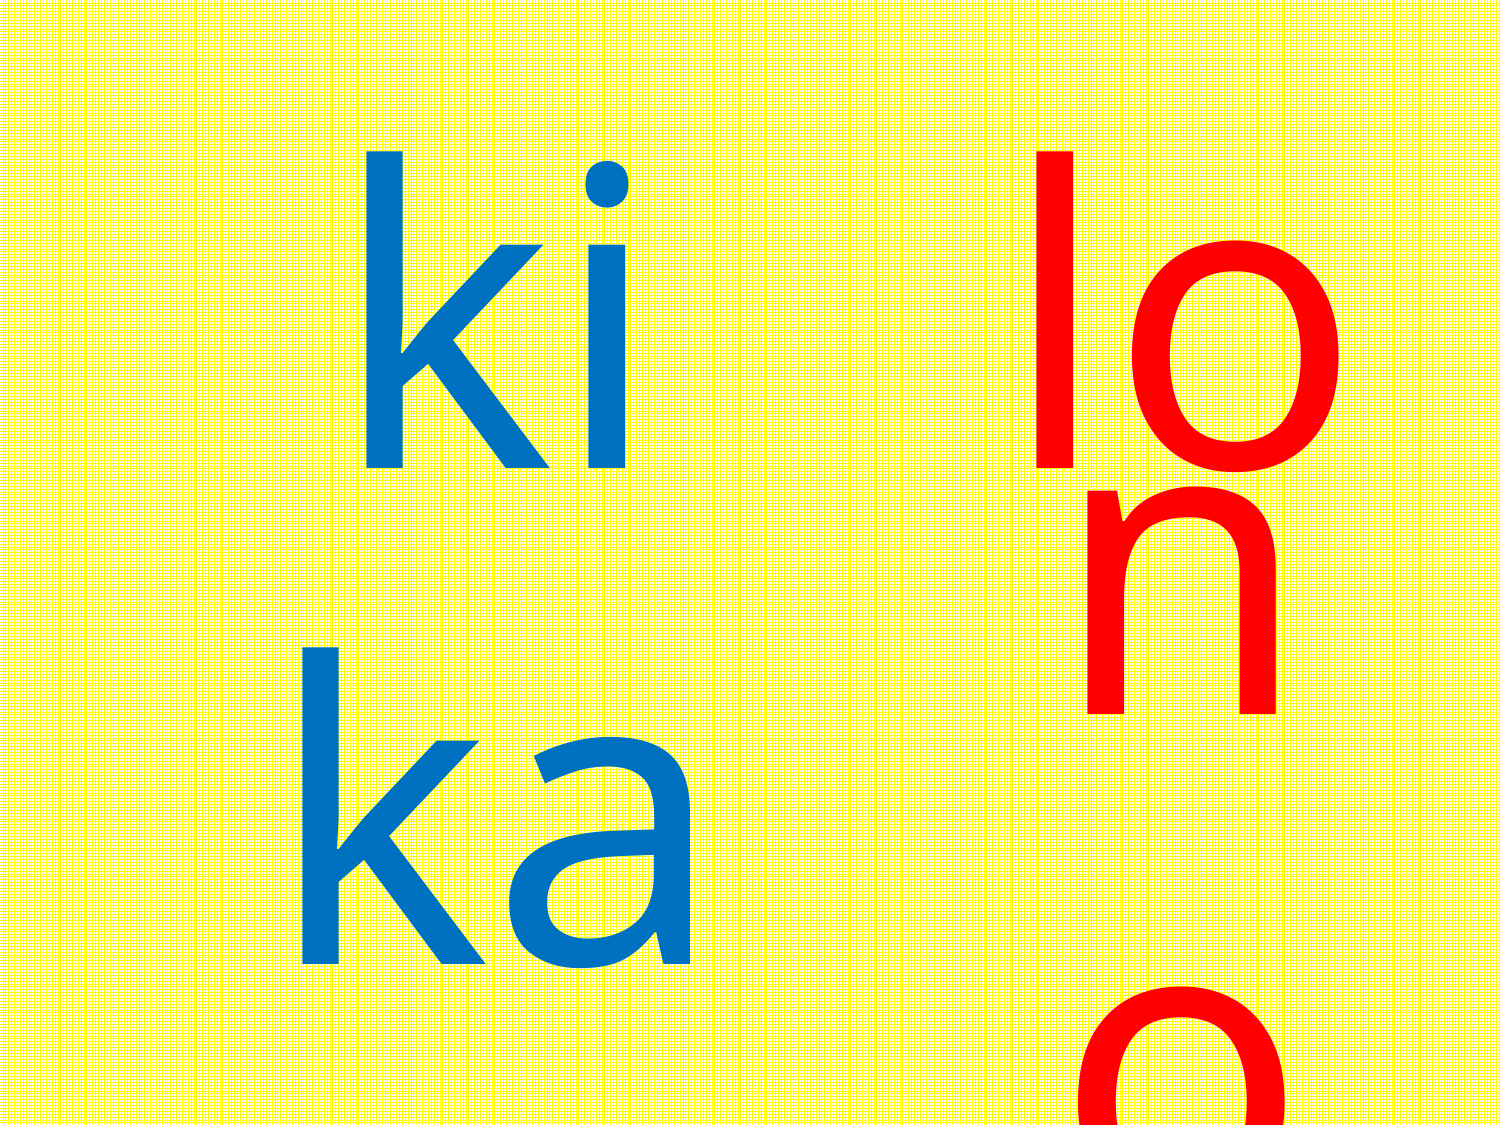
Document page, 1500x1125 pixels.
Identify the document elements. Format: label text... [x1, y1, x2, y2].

text_box ka [247, 704, 745, 892]
text_box no [975, 704, 1388, 892]
text_box lo [963, 208, 1401, 396]
title ki [277, 208, 715, 396]
